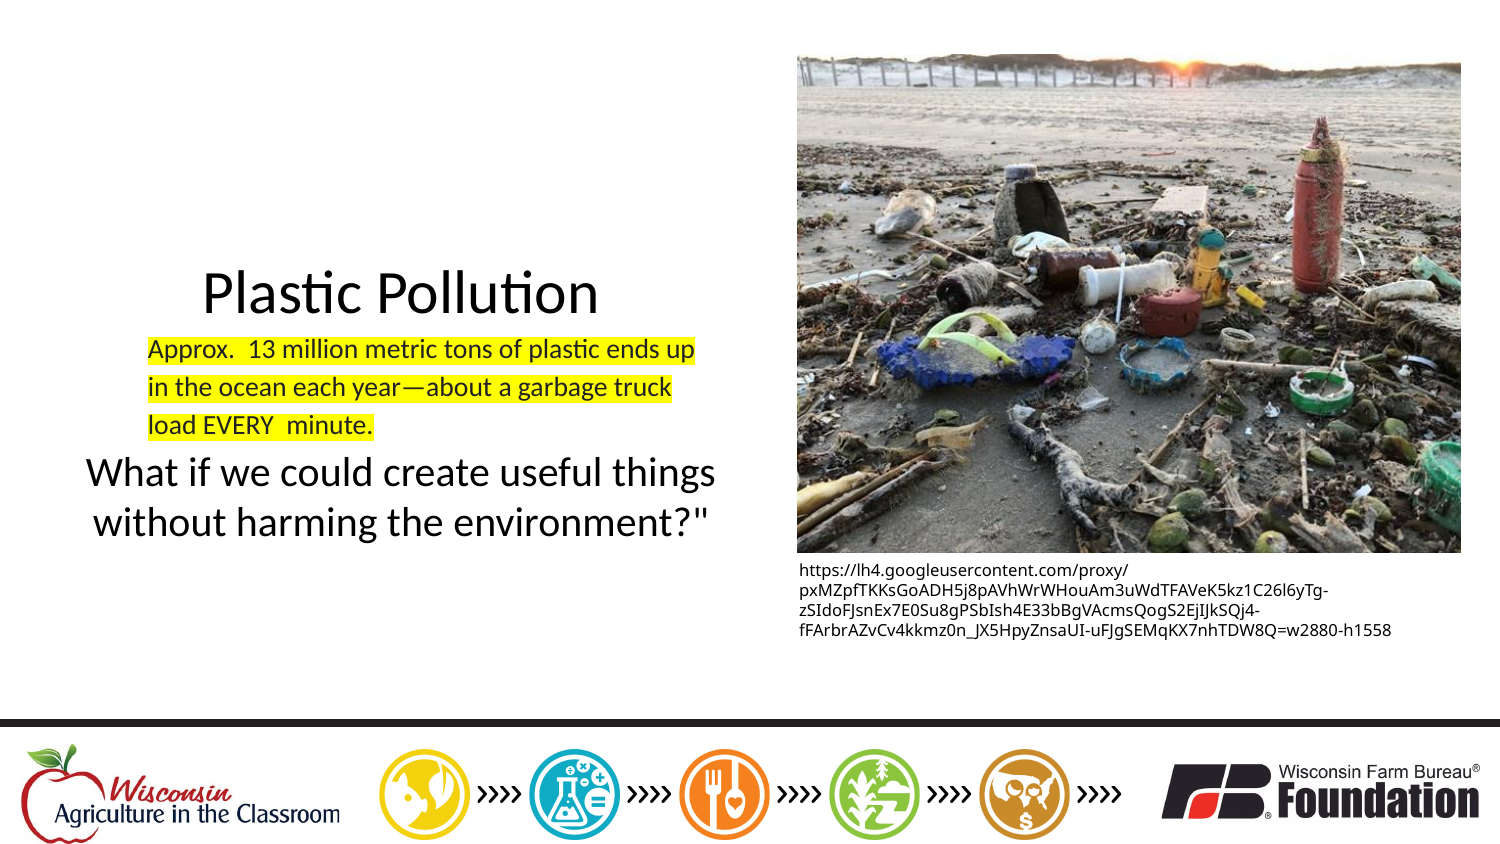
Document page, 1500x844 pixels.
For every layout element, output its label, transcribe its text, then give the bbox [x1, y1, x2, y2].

picture [796, 54, 1461, 553]
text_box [0, 718, 1500, 844]
title Plastic Pollution Approx. 13 million metric tons of plastic ends up in the ocean each year—about a garbage truck load EVERY minute. What if we could create useful things without harming the environment?" [69, 196, 734, 561]
text_box https://lh4.googleusercontent.com/proxy/pxMZpfTKKsGoADH5j8pAVhWrWHouAm3uWdTFAVeK5kz1C26l6yTg-zSIdoFJsnEx7E0Su8gPSbIsh4E33bBgVAcmsQogS2EjIJkSQj4-fFArbrAZvCv4kkmz0n_JX5HpyZnsaUI-uFJgSEMqKX7nhTDW8Q=w2880-h1558 [784, 545, 1463, 620]
